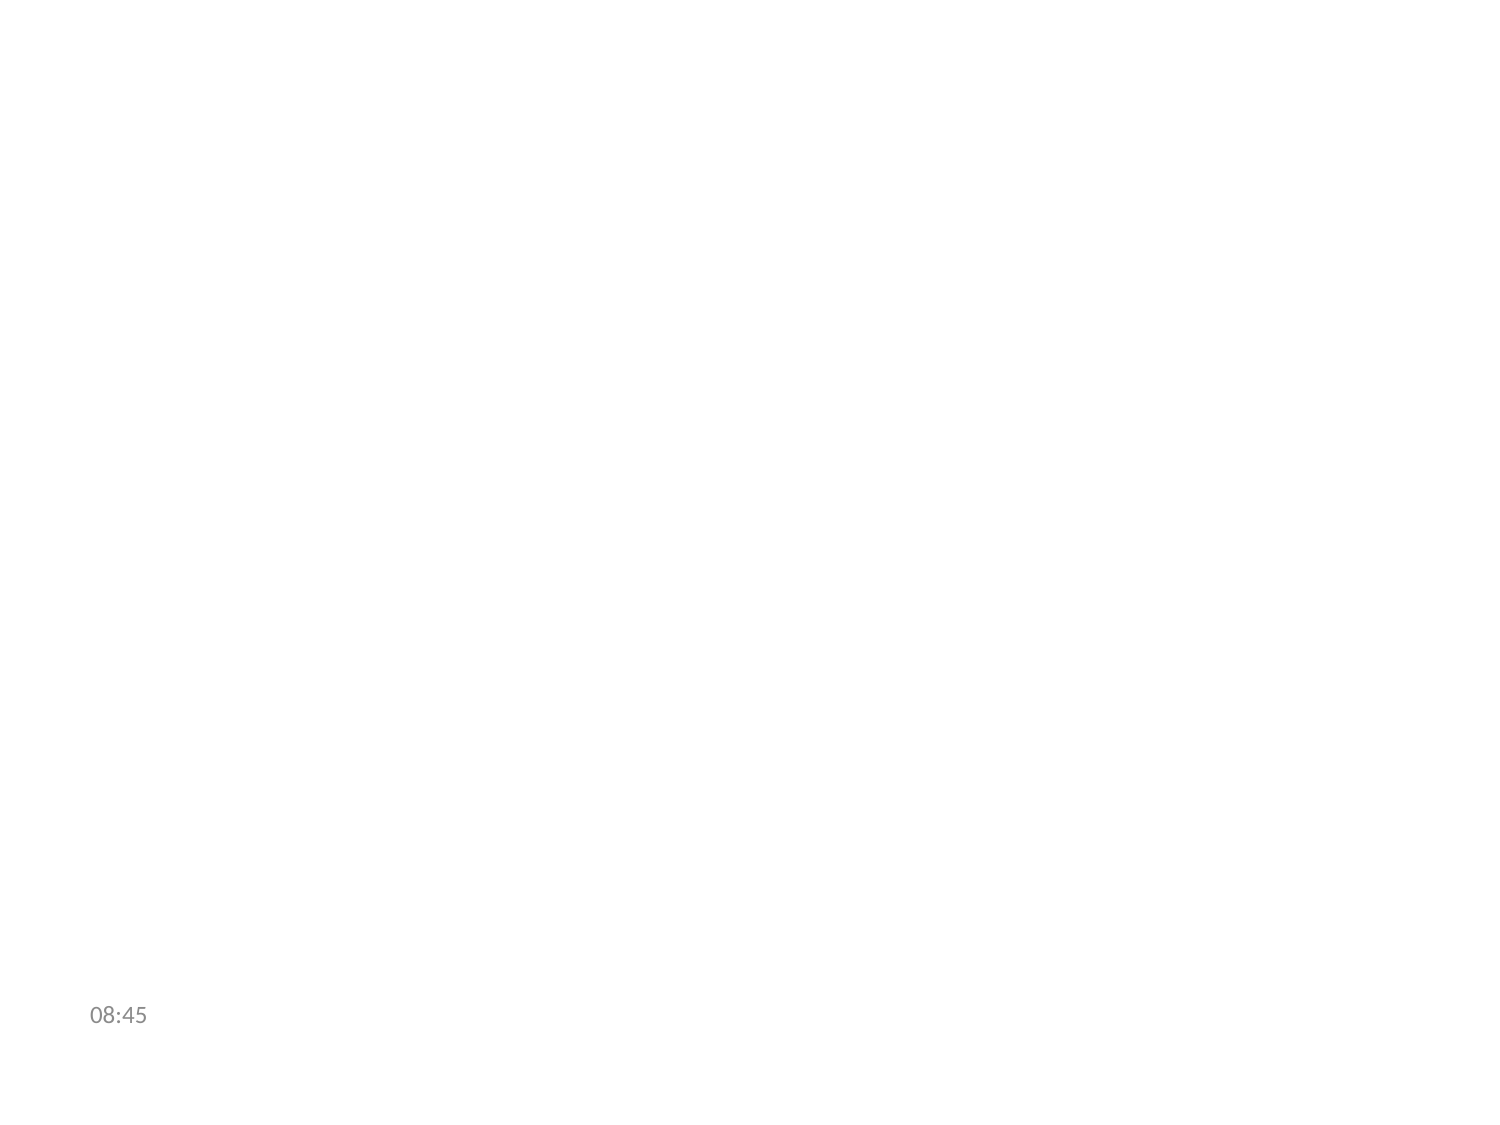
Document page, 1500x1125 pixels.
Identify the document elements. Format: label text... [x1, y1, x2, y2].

text_box 15:35 [75, 983, 425, 1044]
